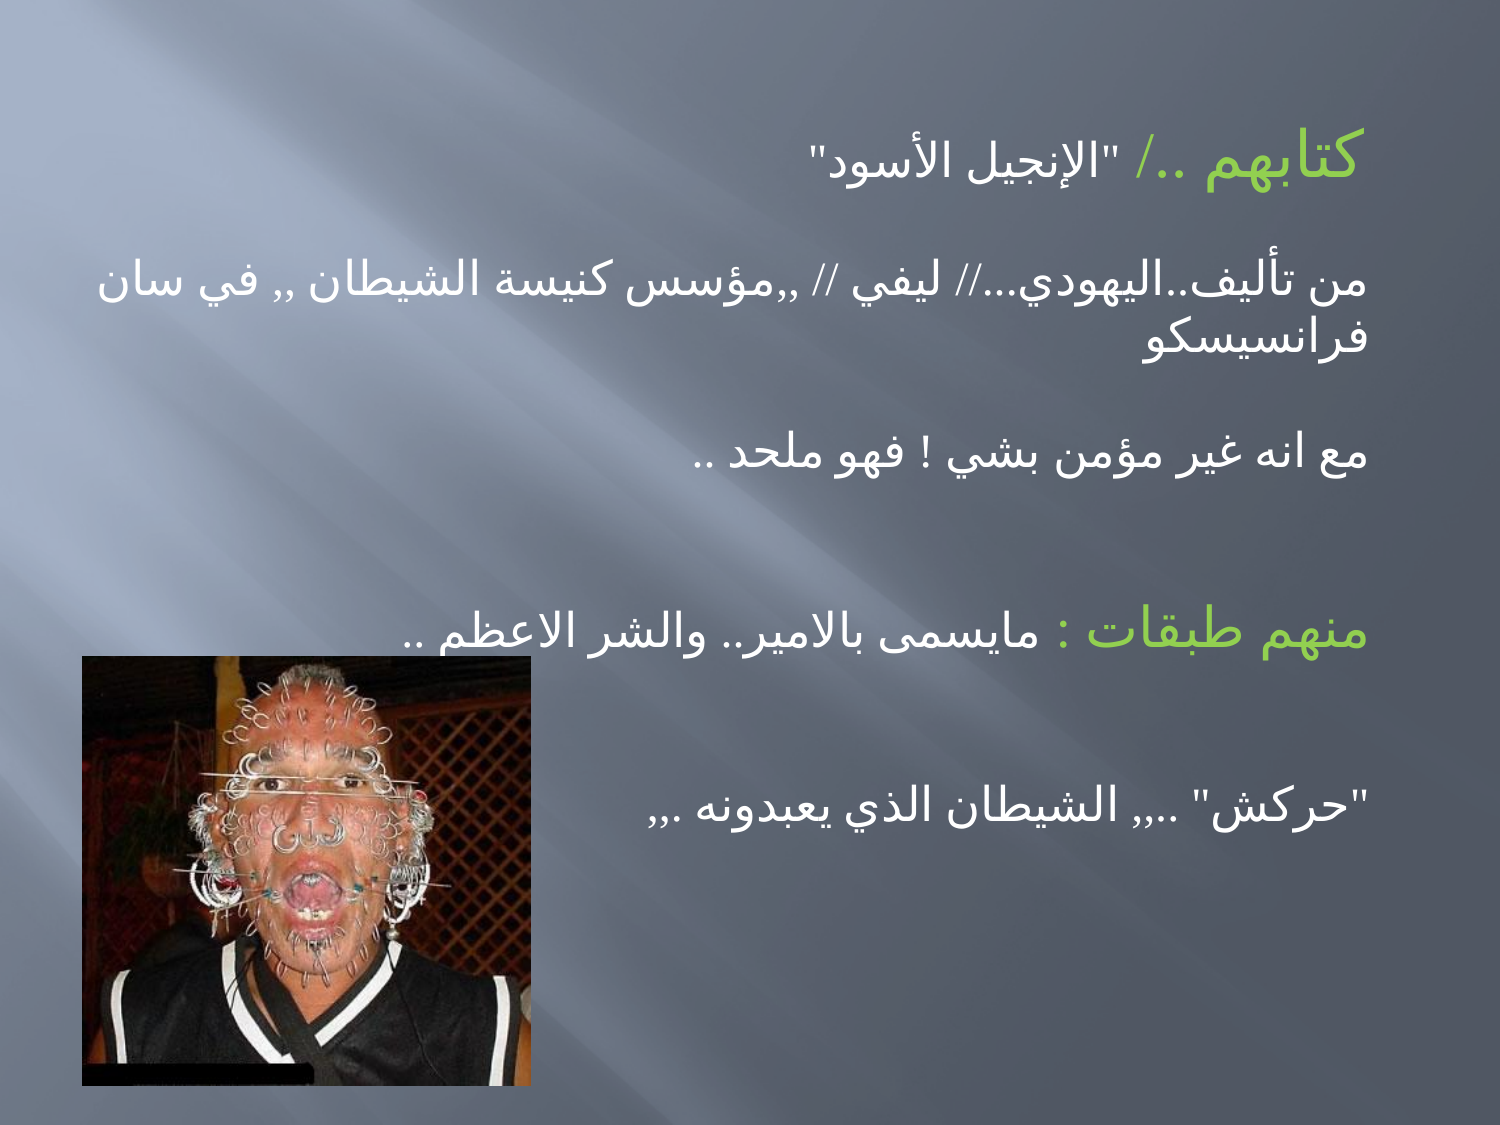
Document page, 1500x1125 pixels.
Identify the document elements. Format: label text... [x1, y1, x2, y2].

picture [81, 656, 531, 1086]
list كتابهم ../ "الإنجيل الأسود" من تأليف..اليهودي...// ليفي // ,,مؤسس كنيسة الشيطان ,, في سان فرانسيسكو مع انه غير مؤمن بشي ! فهو ملحد .. منهم طبقات : مايسمى بالامير.. والشر الاعظم .. "حركش" ..,, الشيطان الذي يعبدونه .,, [75, 105, 1465, 961]
